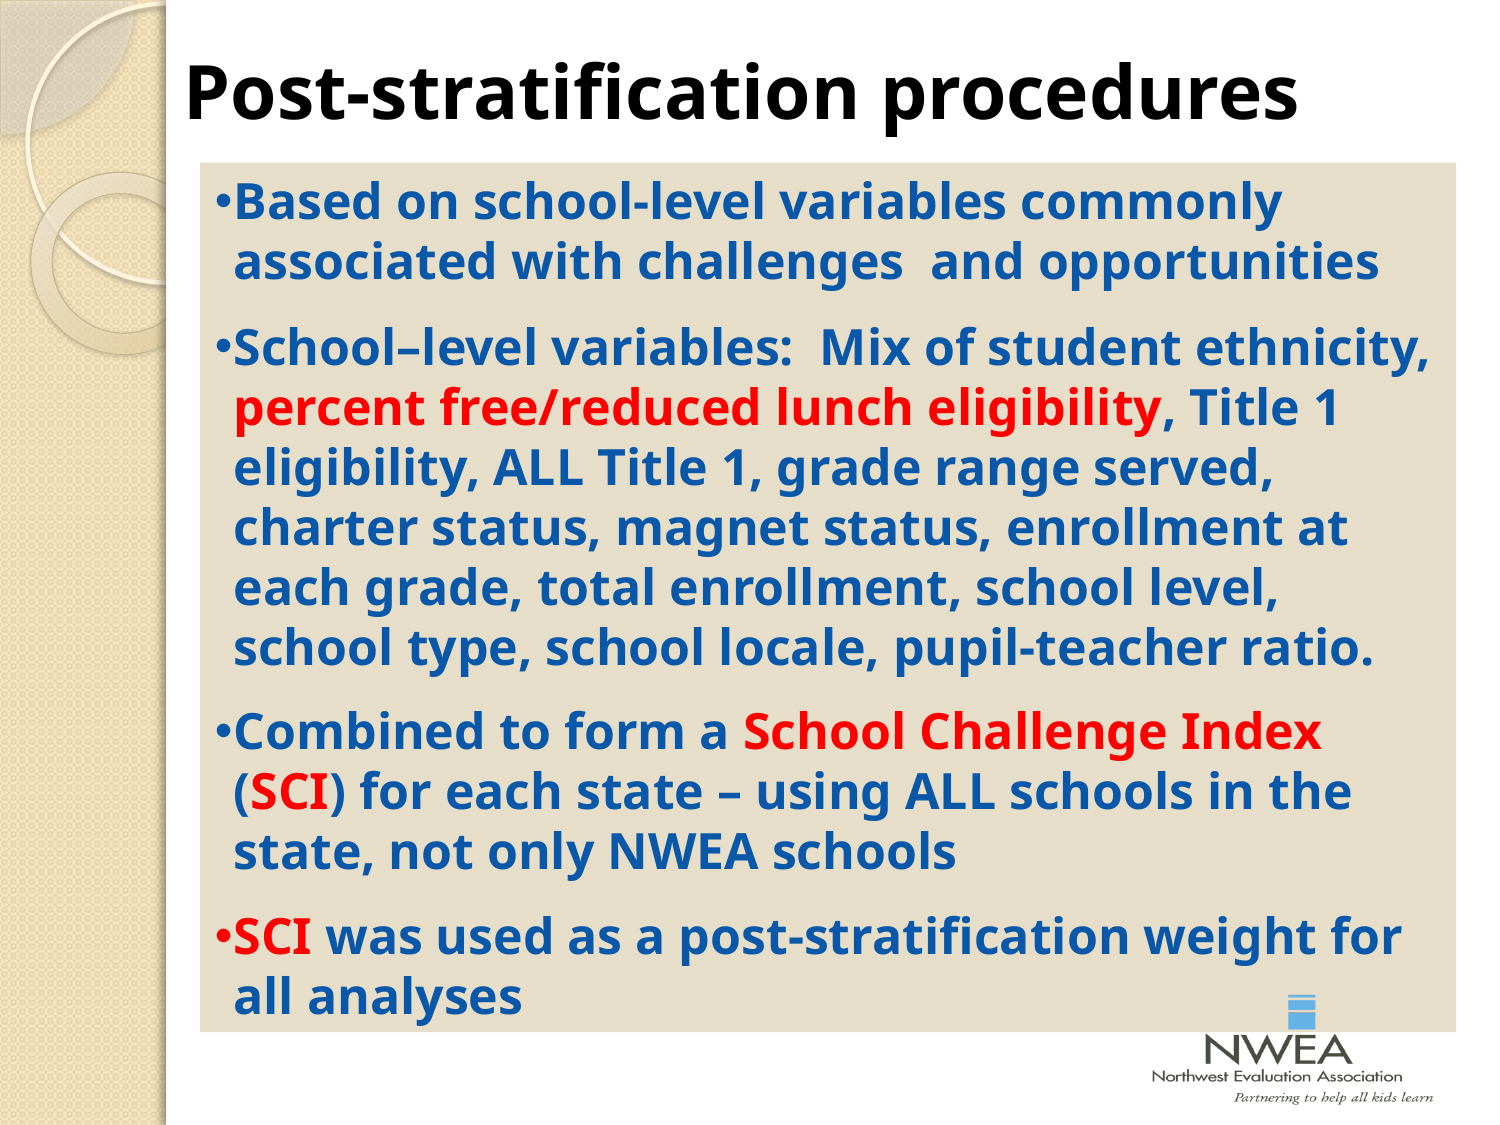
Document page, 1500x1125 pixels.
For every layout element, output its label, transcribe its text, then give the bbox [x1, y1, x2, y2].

picture [1124, 974, 1460, 1125]
text_box Based on school-level variables commonly associated with challenges and opportunities School–level variables: Mix of student ethnicity, percent free/reduced lunch eligibility, Title 1 eligibility, ALL Title 1, grade range served, charter status, magnet status, enrollment at each grade, total enrollment, school level, school type, school locale, pupil-teacher ratio. Combined to form a School Challenge Index (SCI) for each state – using ALL schools in the state, not only NWEA schools SCI was used as a post-stratification weight for all analyses [200, 162, 1457, 1033]
text_box Post-stratification procedures [168, 37, 1335, 143]
